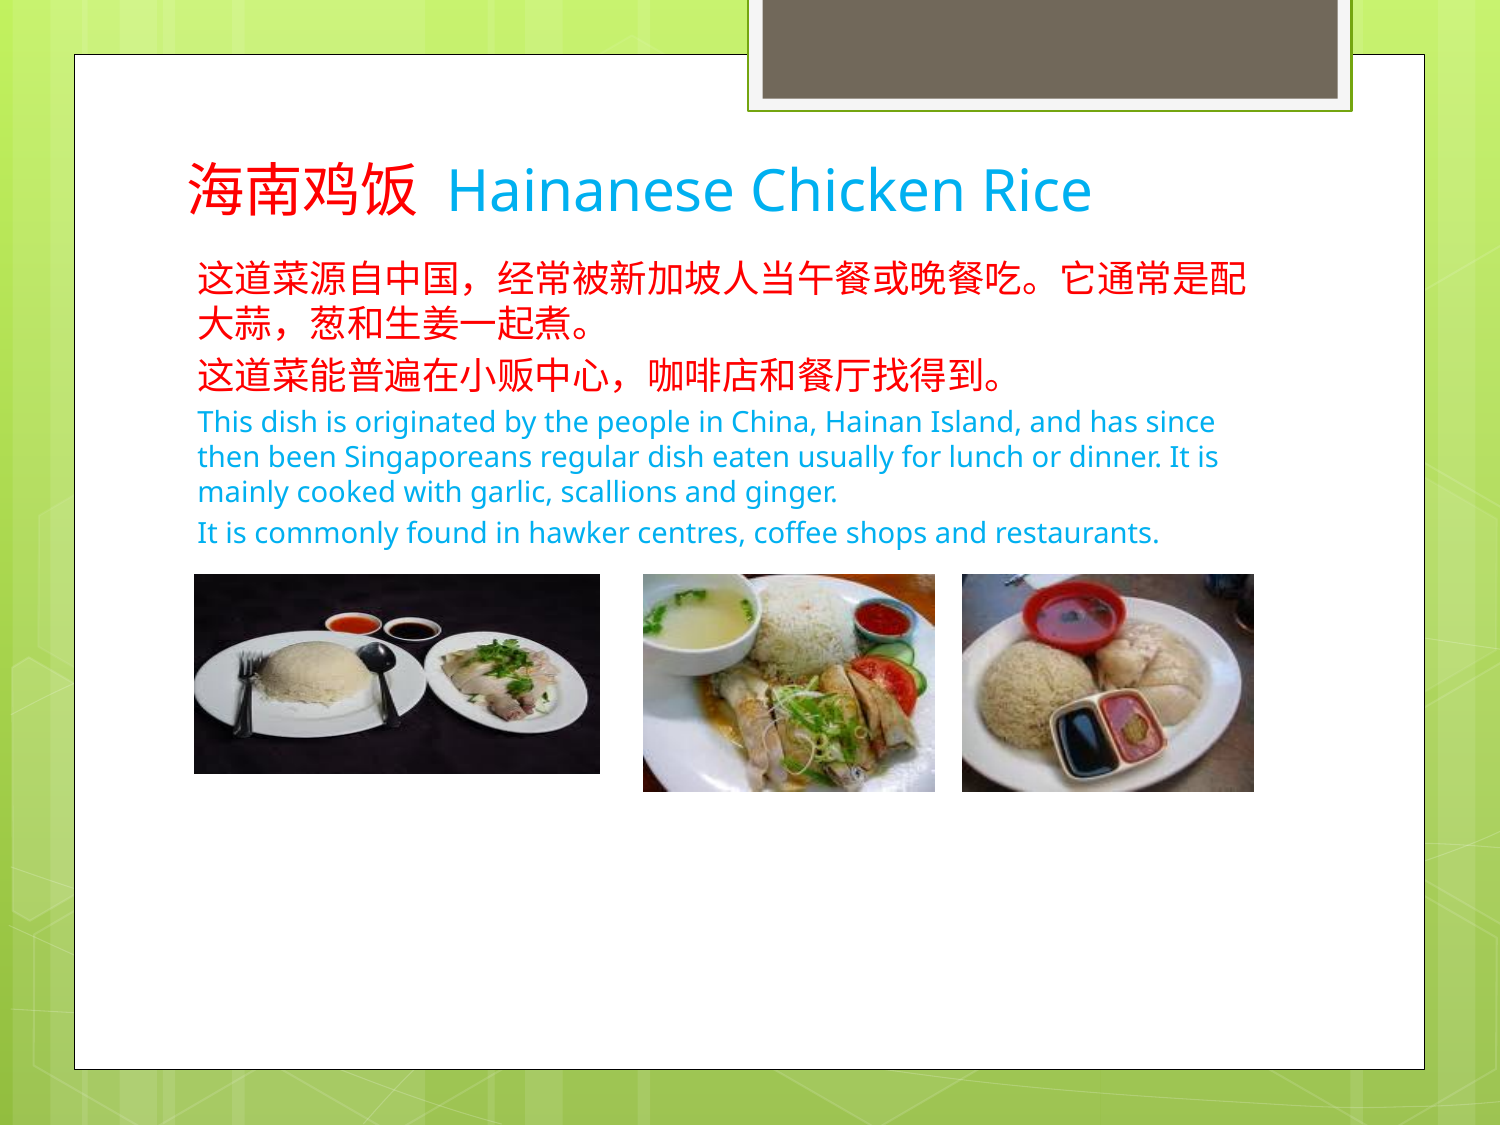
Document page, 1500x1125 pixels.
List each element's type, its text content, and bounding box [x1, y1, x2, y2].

picture [643, 573, 935, 792]
title 海南鸡饭 Hainanese Chicken Rice [171, 42, 1324, 231]
picture [962, 573, 1254, 792]
list 这道菜源自中国，经常被新加坡人当午餐或晚餐吃。它通常是配大蒜，葱和生姜一起煮。 这道菜能普遍在小贩中心，咖啡店和餐厅找得到。 This dish is originated by the people in China, Hainan Island, and has since then been Singaporeans regular dish eaten usually for lunch or dinner. It is mainly cooked with garlic, scallions and ginger. It is commonly found in hawker centres, coffee shops and restaurants. [171, 247, 1283, 823]
picture [194, 574, 600, 774]
